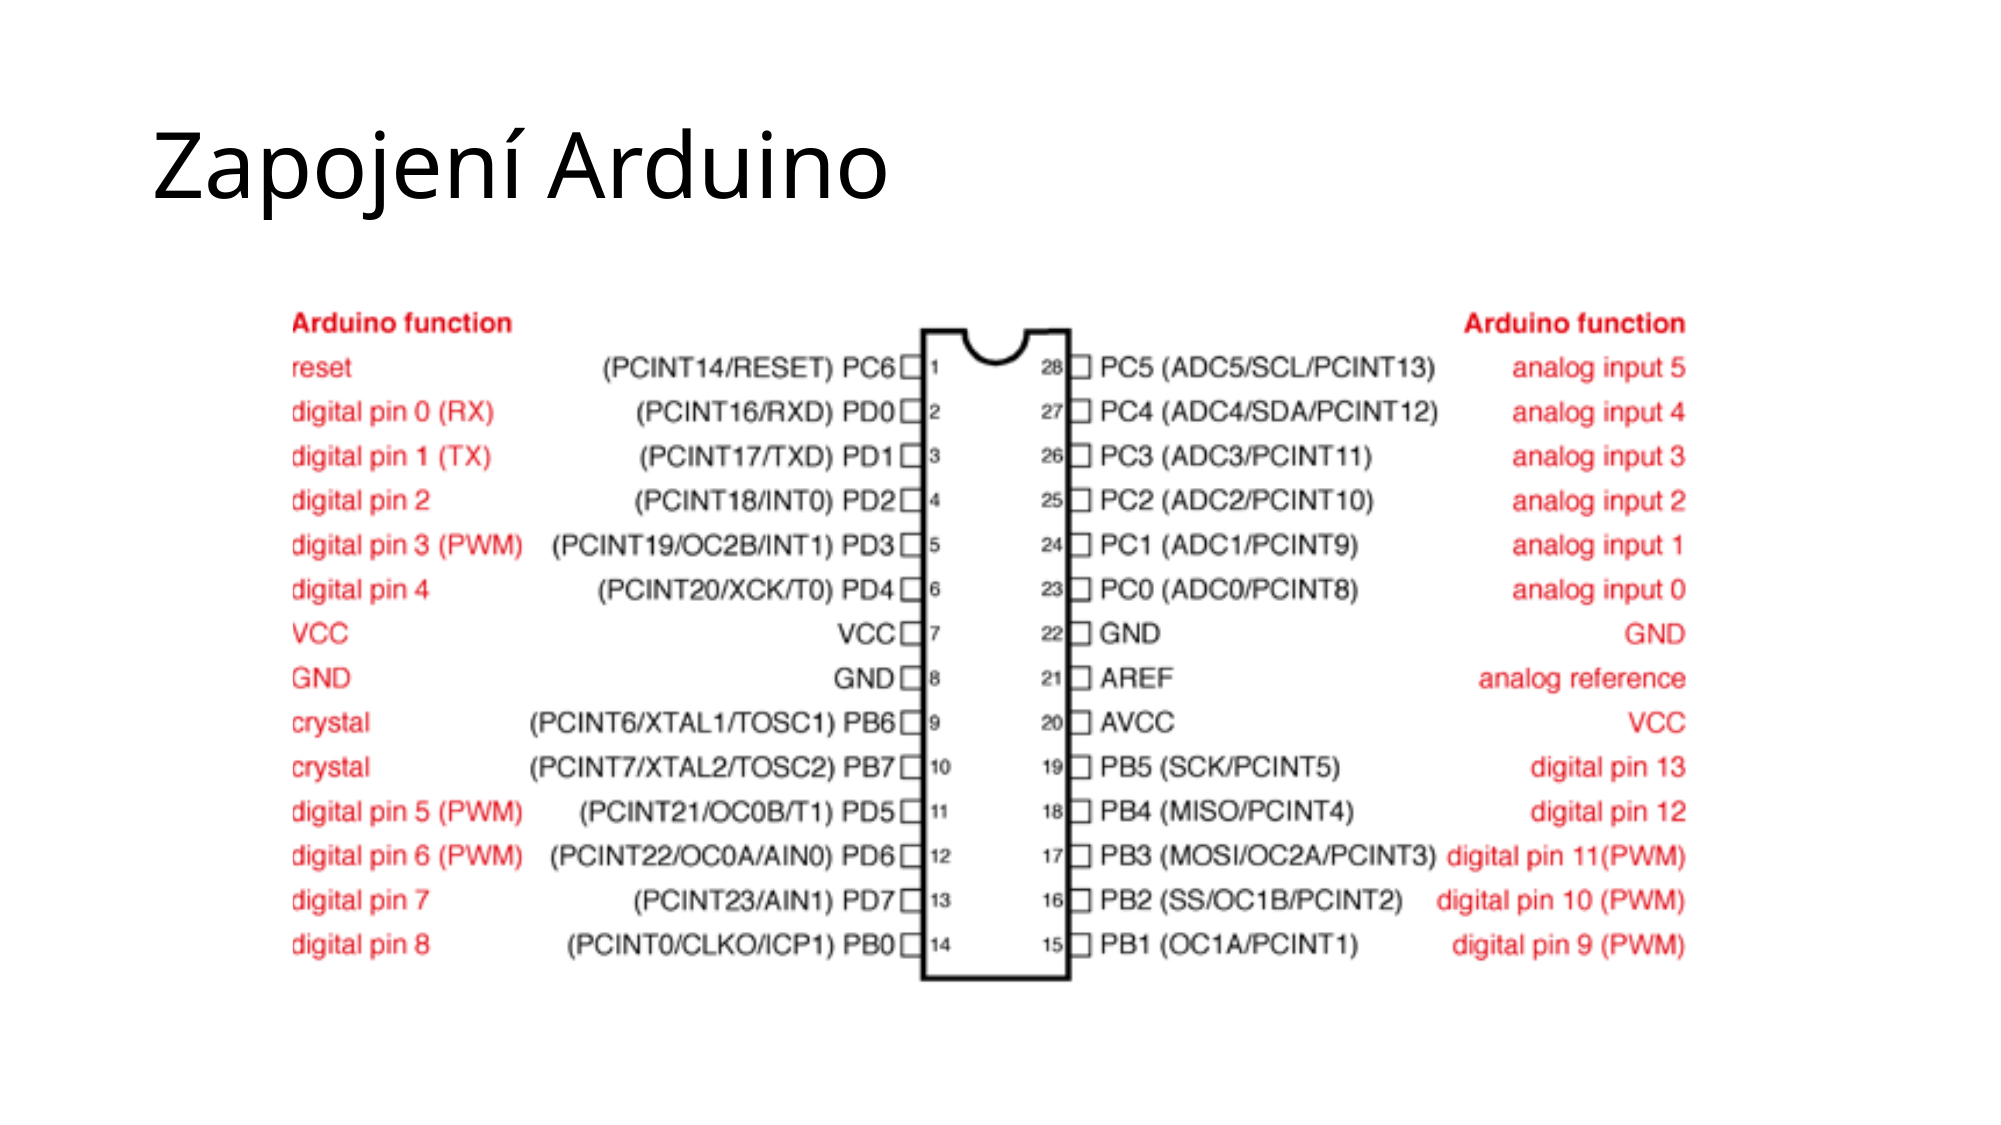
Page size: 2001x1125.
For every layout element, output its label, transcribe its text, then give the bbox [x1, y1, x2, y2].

title Zapojení Arduino [137, 59, 1863, 278]
picture [292, 298, 1707, 1011]
